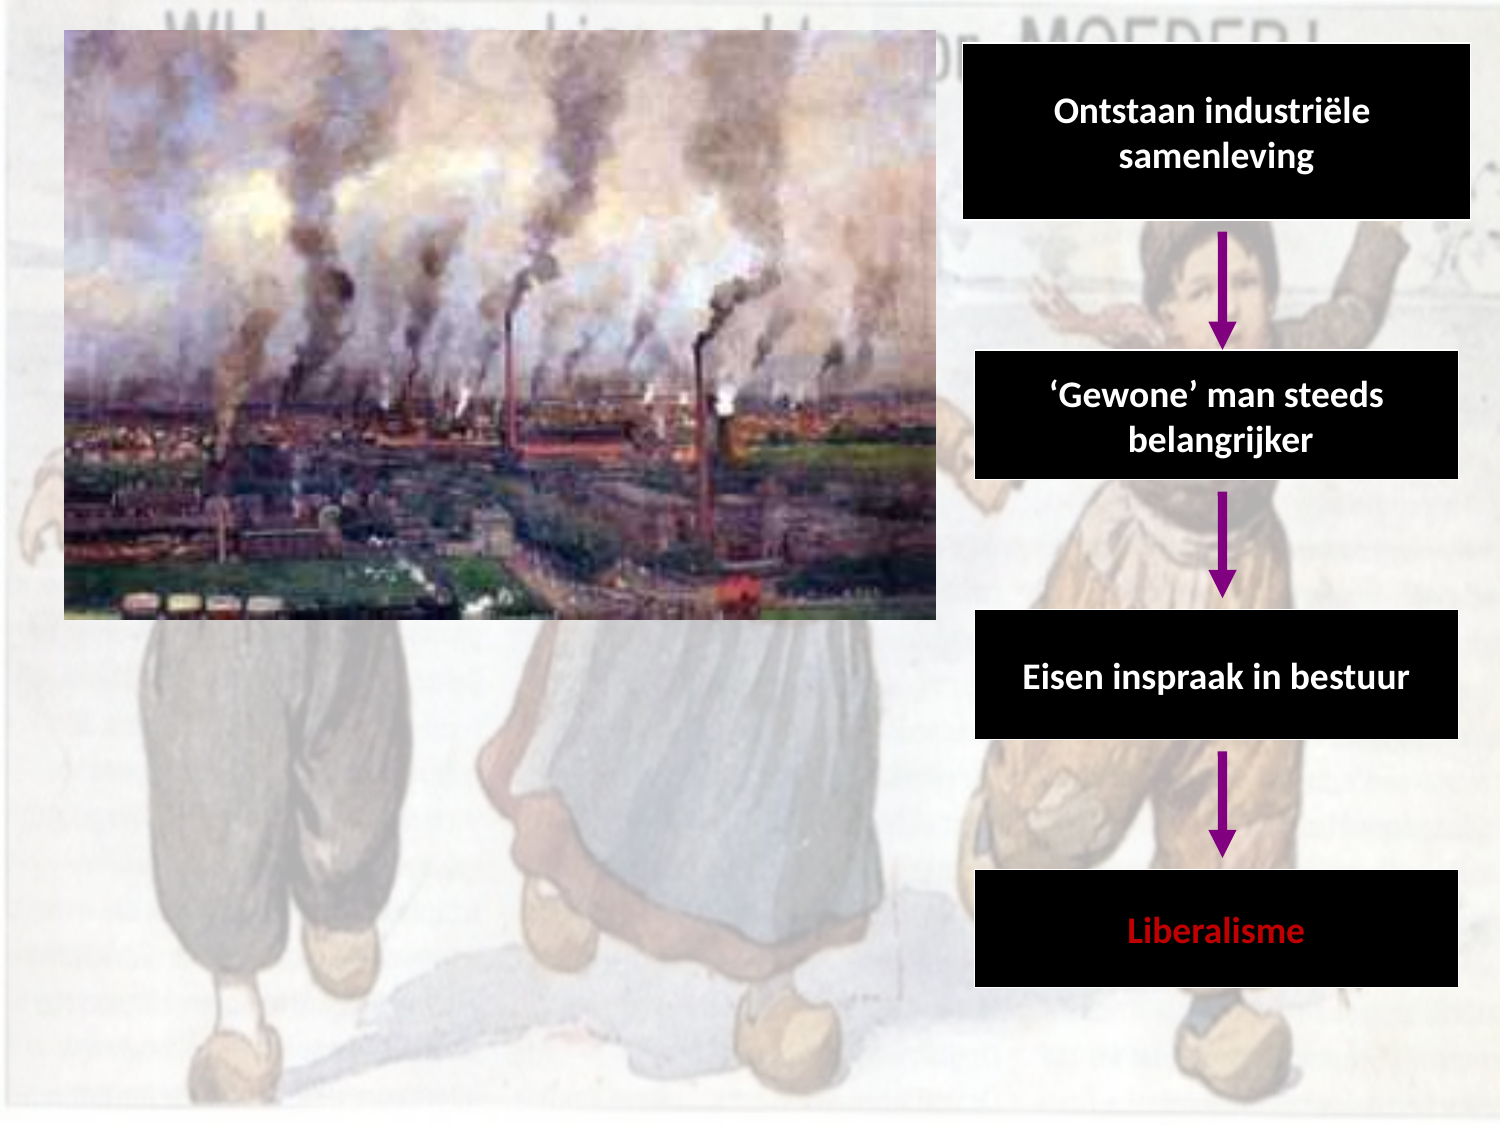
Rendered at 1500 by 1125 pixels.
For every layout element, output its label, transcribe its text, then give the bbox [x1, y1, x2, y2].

text_box [1216, 231, 1229, 350]
text_box ‘Gewone’ man steeds belangrijker [974, 349, 1459, 480]
text_box Liberalisme [974, 869, 1459, 988]
picture [64, 30, 936, 620]
text_box [1216, 491, 1229, 599]
text_box Ontstaan industriële samenleving [962, 42, 1471, 220]
text_box Eisen inspraak in bestuur [974, 609, 1459, 740]
text_box [1216, 751, 1229, 858]
